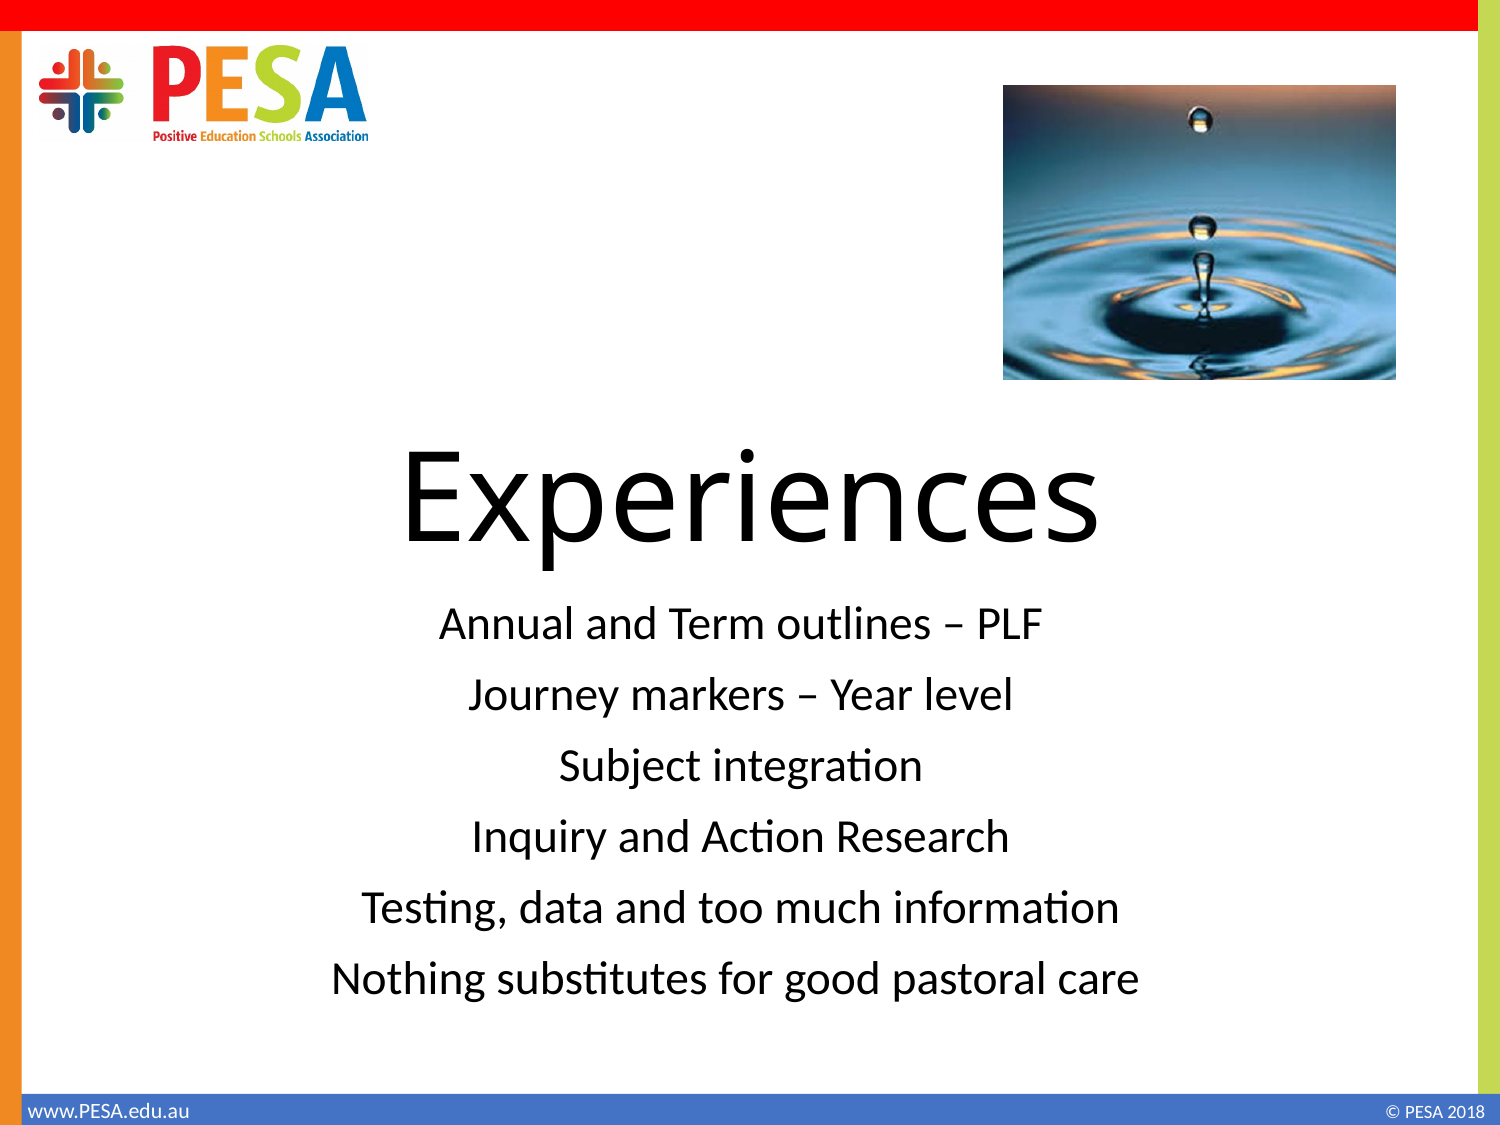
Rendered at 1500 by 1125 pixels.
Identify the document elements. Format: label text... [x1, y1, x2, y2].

picture [39, 45, 368, 141]
text_box www.PESA.edu.au © PESA 2018 [23, 1093, 1500, 1125]
picture [1003, 85, 1396, 380]
subtitle Annual and Term outlines – PLF Journey markers – Year level Subject integration Inquiry and Action Research Testing, data and too much information Nothing substitutes for good pastoral care [187, 590, 1296, 1016]
text_box [0, 0, 1477, 32]
text_box [1477, 0, 1500, 1093]
text_box [0, 30, 23, 1125]
title Experiences [112, 184, 1388, 576]
